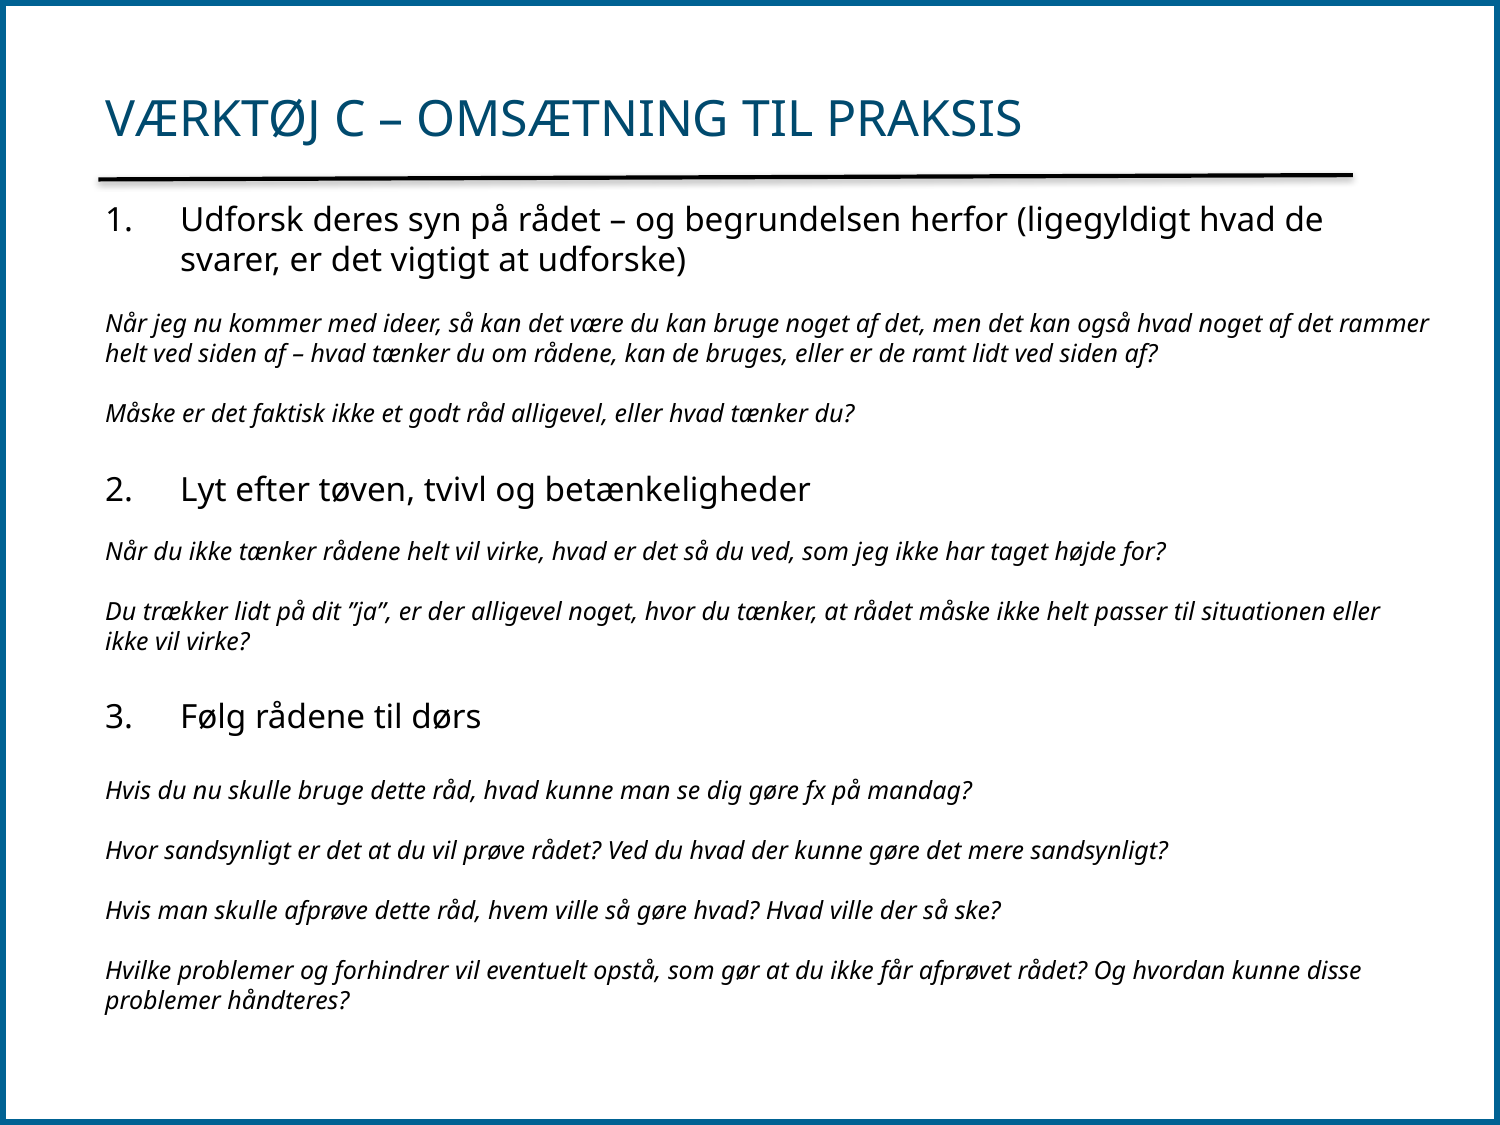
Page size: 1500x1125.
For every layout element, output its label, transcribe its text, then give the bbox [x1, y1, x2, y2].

text_box Udforsk deres syn på rådet – og begrundelsen herfor (ligegyldigt hvad de svarer, er det vigtigt at udforske) Når jeg nu kommer med ideer, så kan det være du kan bruge noget af det, men det kan også hvad noget af det rammer helt ved siden af – hvad tænker du om rådene, kan de bruges, eller er de ramt lidt ved siden af? Måske er det faktisk ikke et godt råd alligevel, eller hvad tænker du? Lyt efter tøven, tvivl og betænkeligheder Når du ikke tænker rådene helt vil virke, hvad er det så du ved, som jeg ikke har taget højde for? Du trækker lidt på dit ”ja”, er der alligevel noget, hvor du tænker, at rådet måske ikke helt passer til situationen eller ikke vil virke? Følg rådene til dørs Hvis du nu skulle bruge dette råd, hvad kunne man se dig gøre fx på mandag? Hvor sandsynligt er det at du vil prøve rådet? Ved du hvad der kunne gøre det mere sandsynligt? Hvis man skulle afprøve dette råd, hvem ville så gøre hvad? Hvad ville der så ske? Hvilke problemer og forhindrer vil eventuelt opstå, som gør at du ikke får afprøvet rådet? Og hvordan kunne disse problemer håndteres? [97, 190, 1440, 1022]
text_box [98, 174, 1354, 180]
title Værktøj C – Omsætning til praksis [97, 78, 1409, 172]
